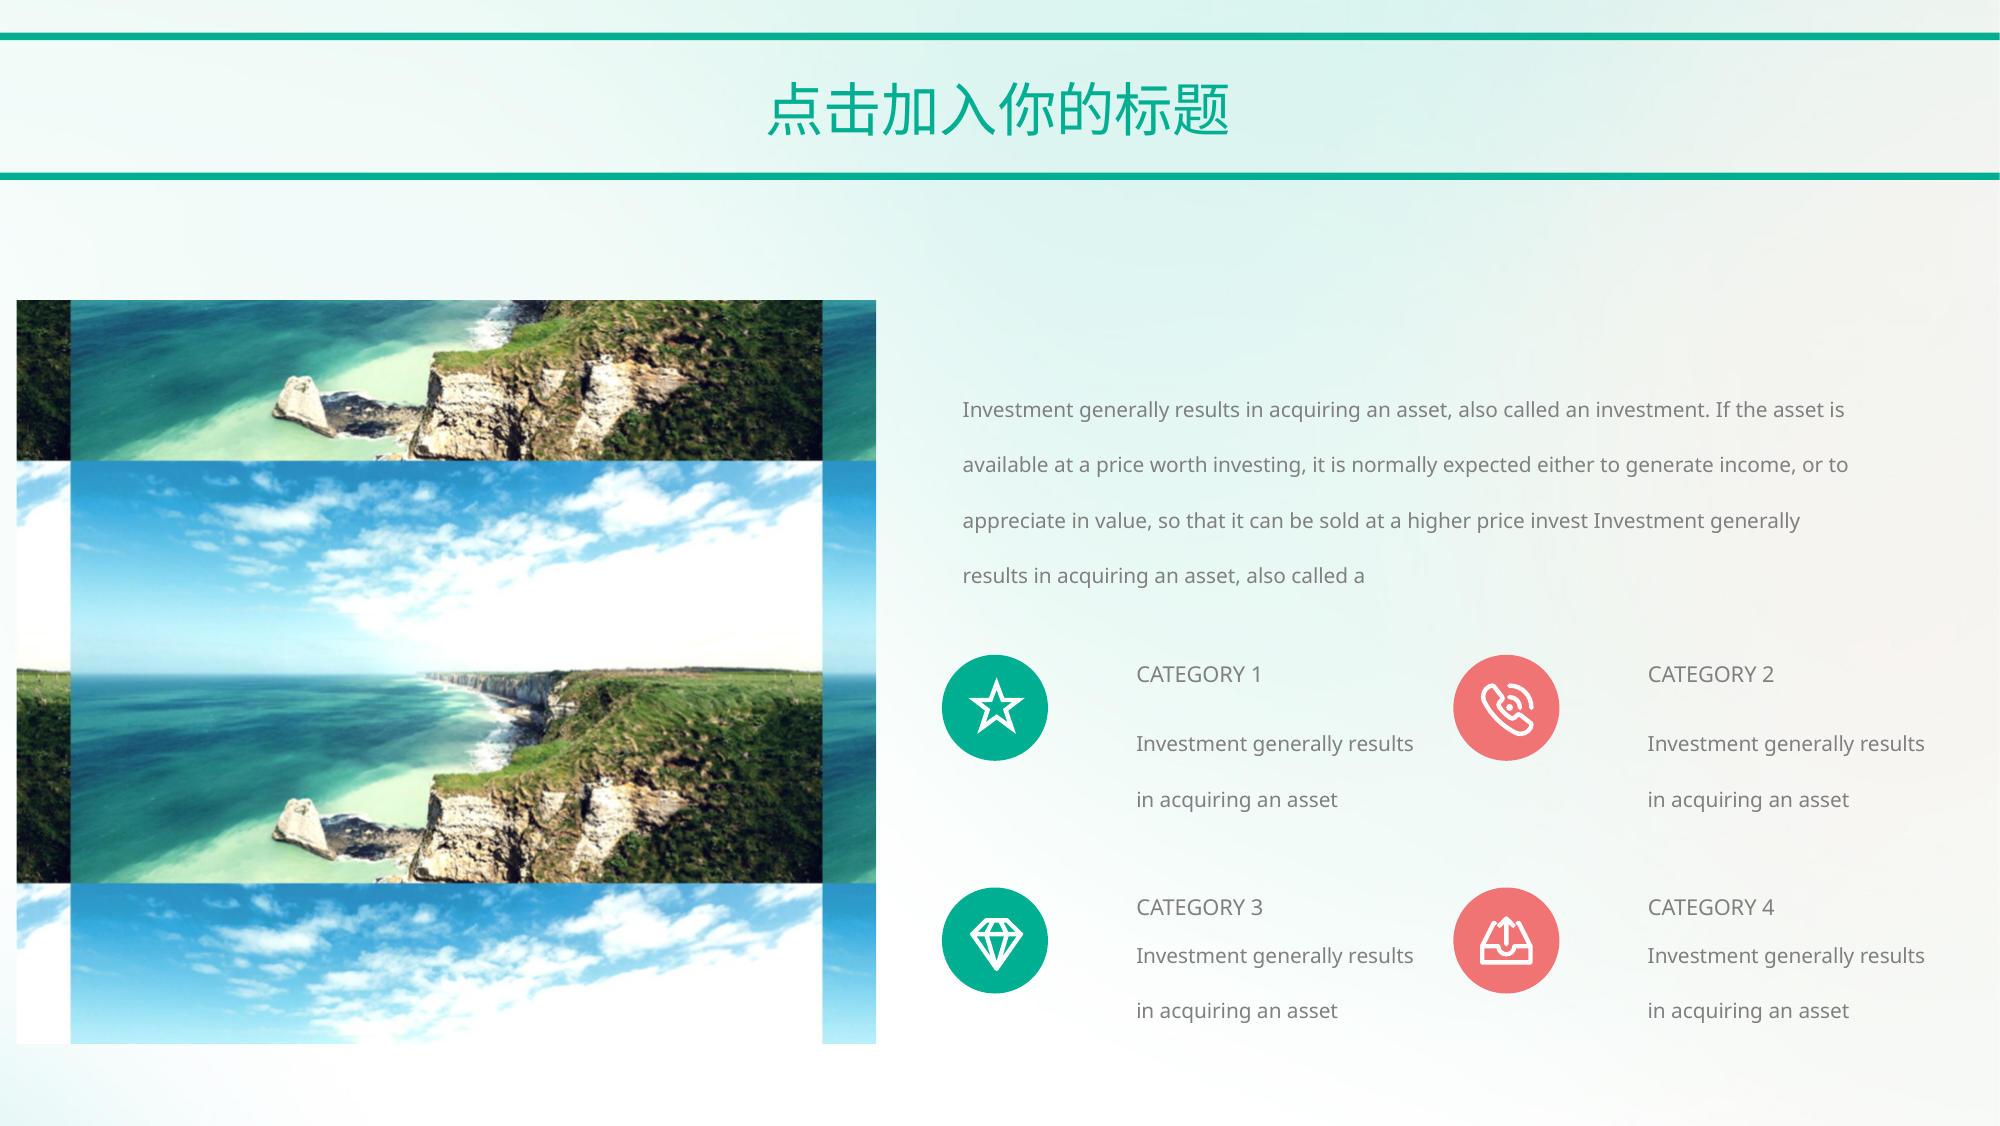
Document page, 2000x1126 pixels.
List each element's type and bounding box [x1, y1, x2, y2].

text_box [926, 348, 1968, 1045]
text_box [14, 299, 878, 1046]
text_box [0, 32, 2000, 181]
picture [0, 181, 2000, 1126]
picture [0, 0, 2000, 32]
